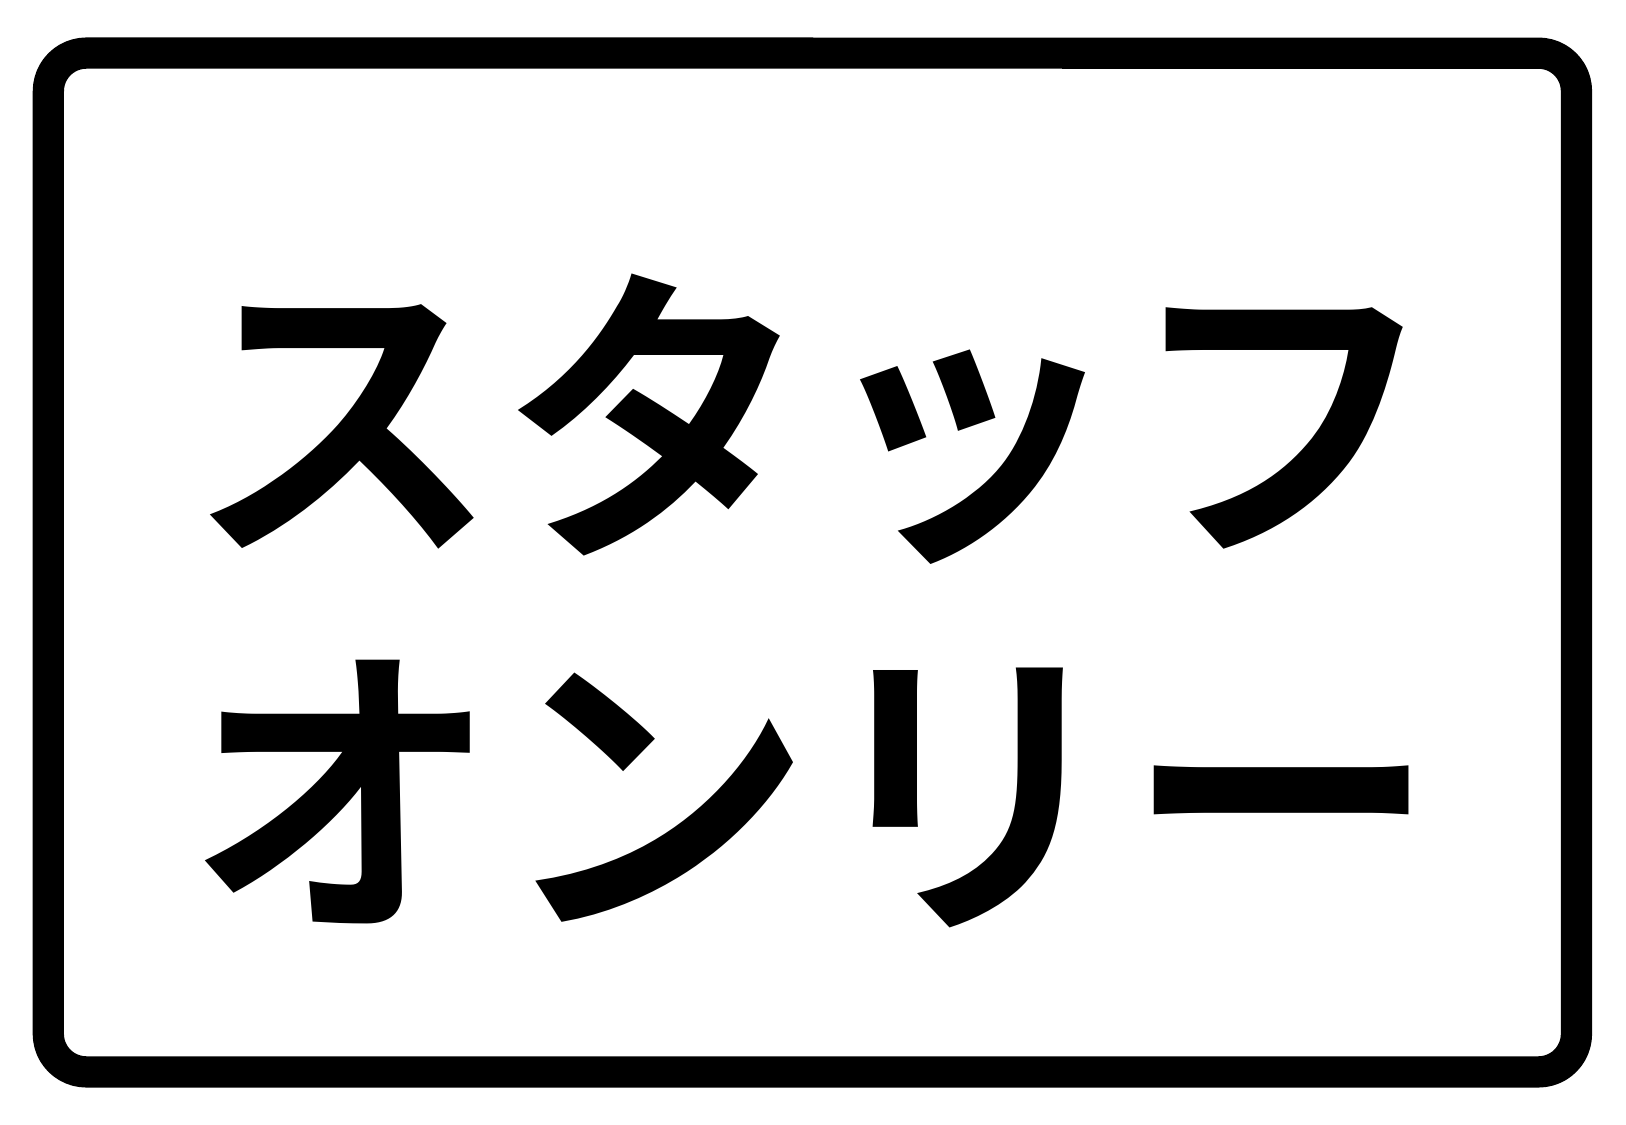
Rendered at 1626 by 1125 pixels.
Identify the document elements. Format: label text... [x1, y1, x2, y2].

text_box [46, 50, 1579, 215]
text_box スタッフ オンリー [0, 215, 1625, 981]
text_box [46, 981, 1579, 1075]
